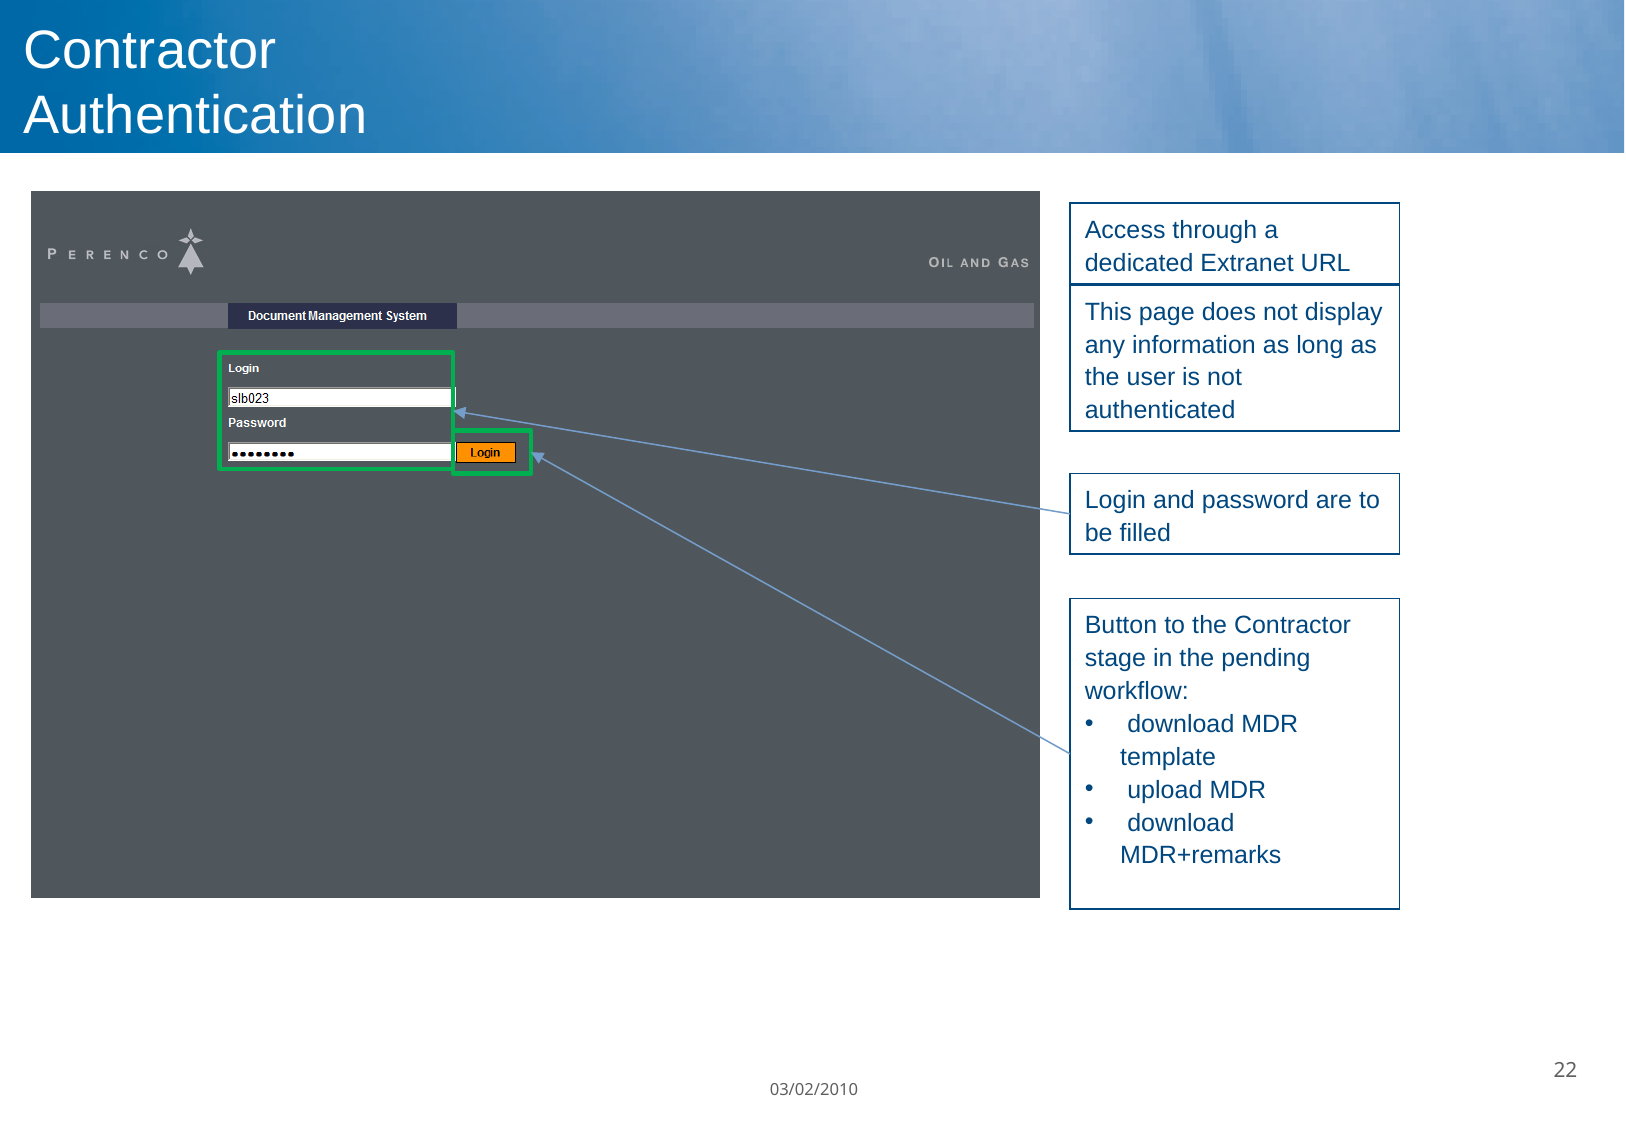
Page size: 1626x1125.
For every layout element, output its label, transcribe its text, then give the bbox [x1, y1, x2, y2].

picture [30, 190, 1040, 899]
footer 03/02/2010 [14, 1070, 1615, 1104]
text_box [452, 410, 1071, 514]
text_box Access through a dedicated Extranet URL [1070, 203, 1400, 284]
title Contractor Authentication [0, 0, 1625, 153]
text_box Button to the Contractor stage in the pending workflow: download MDR template upload MDR download MDR+remarks [1070, 598, 1400, 910]
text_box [530, 451, 1071, 723]
slide_number 22 [0, 1049, 1593, 1093]
text_box Login and password are to be filled [1076, 473, 1400, 555]
text_box This page does not display any information as long as the user is not authenticated [1070, 284, 1400, 432]
